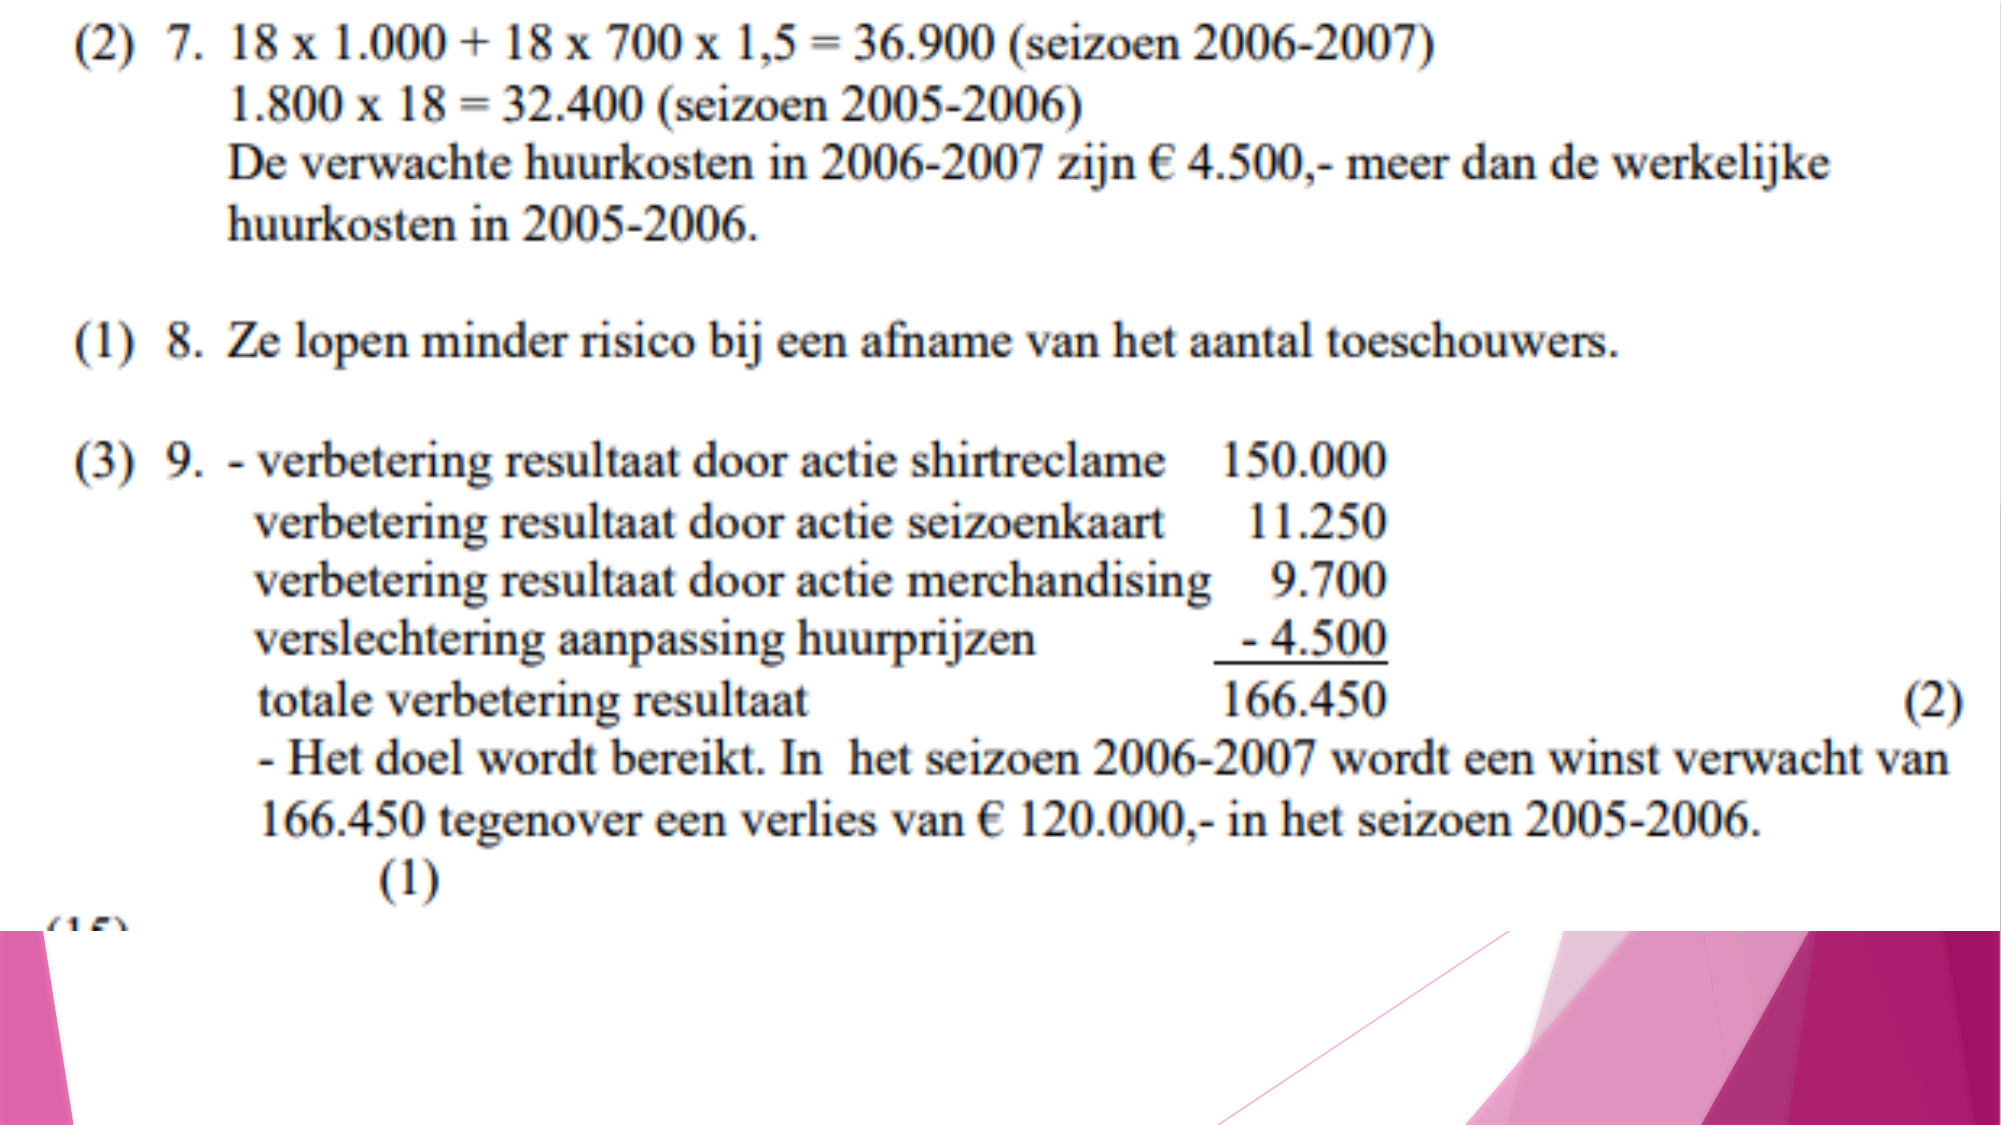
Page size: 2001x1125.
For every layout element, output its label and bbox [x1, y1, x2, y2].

picture [0, 0, 2000, 932]
